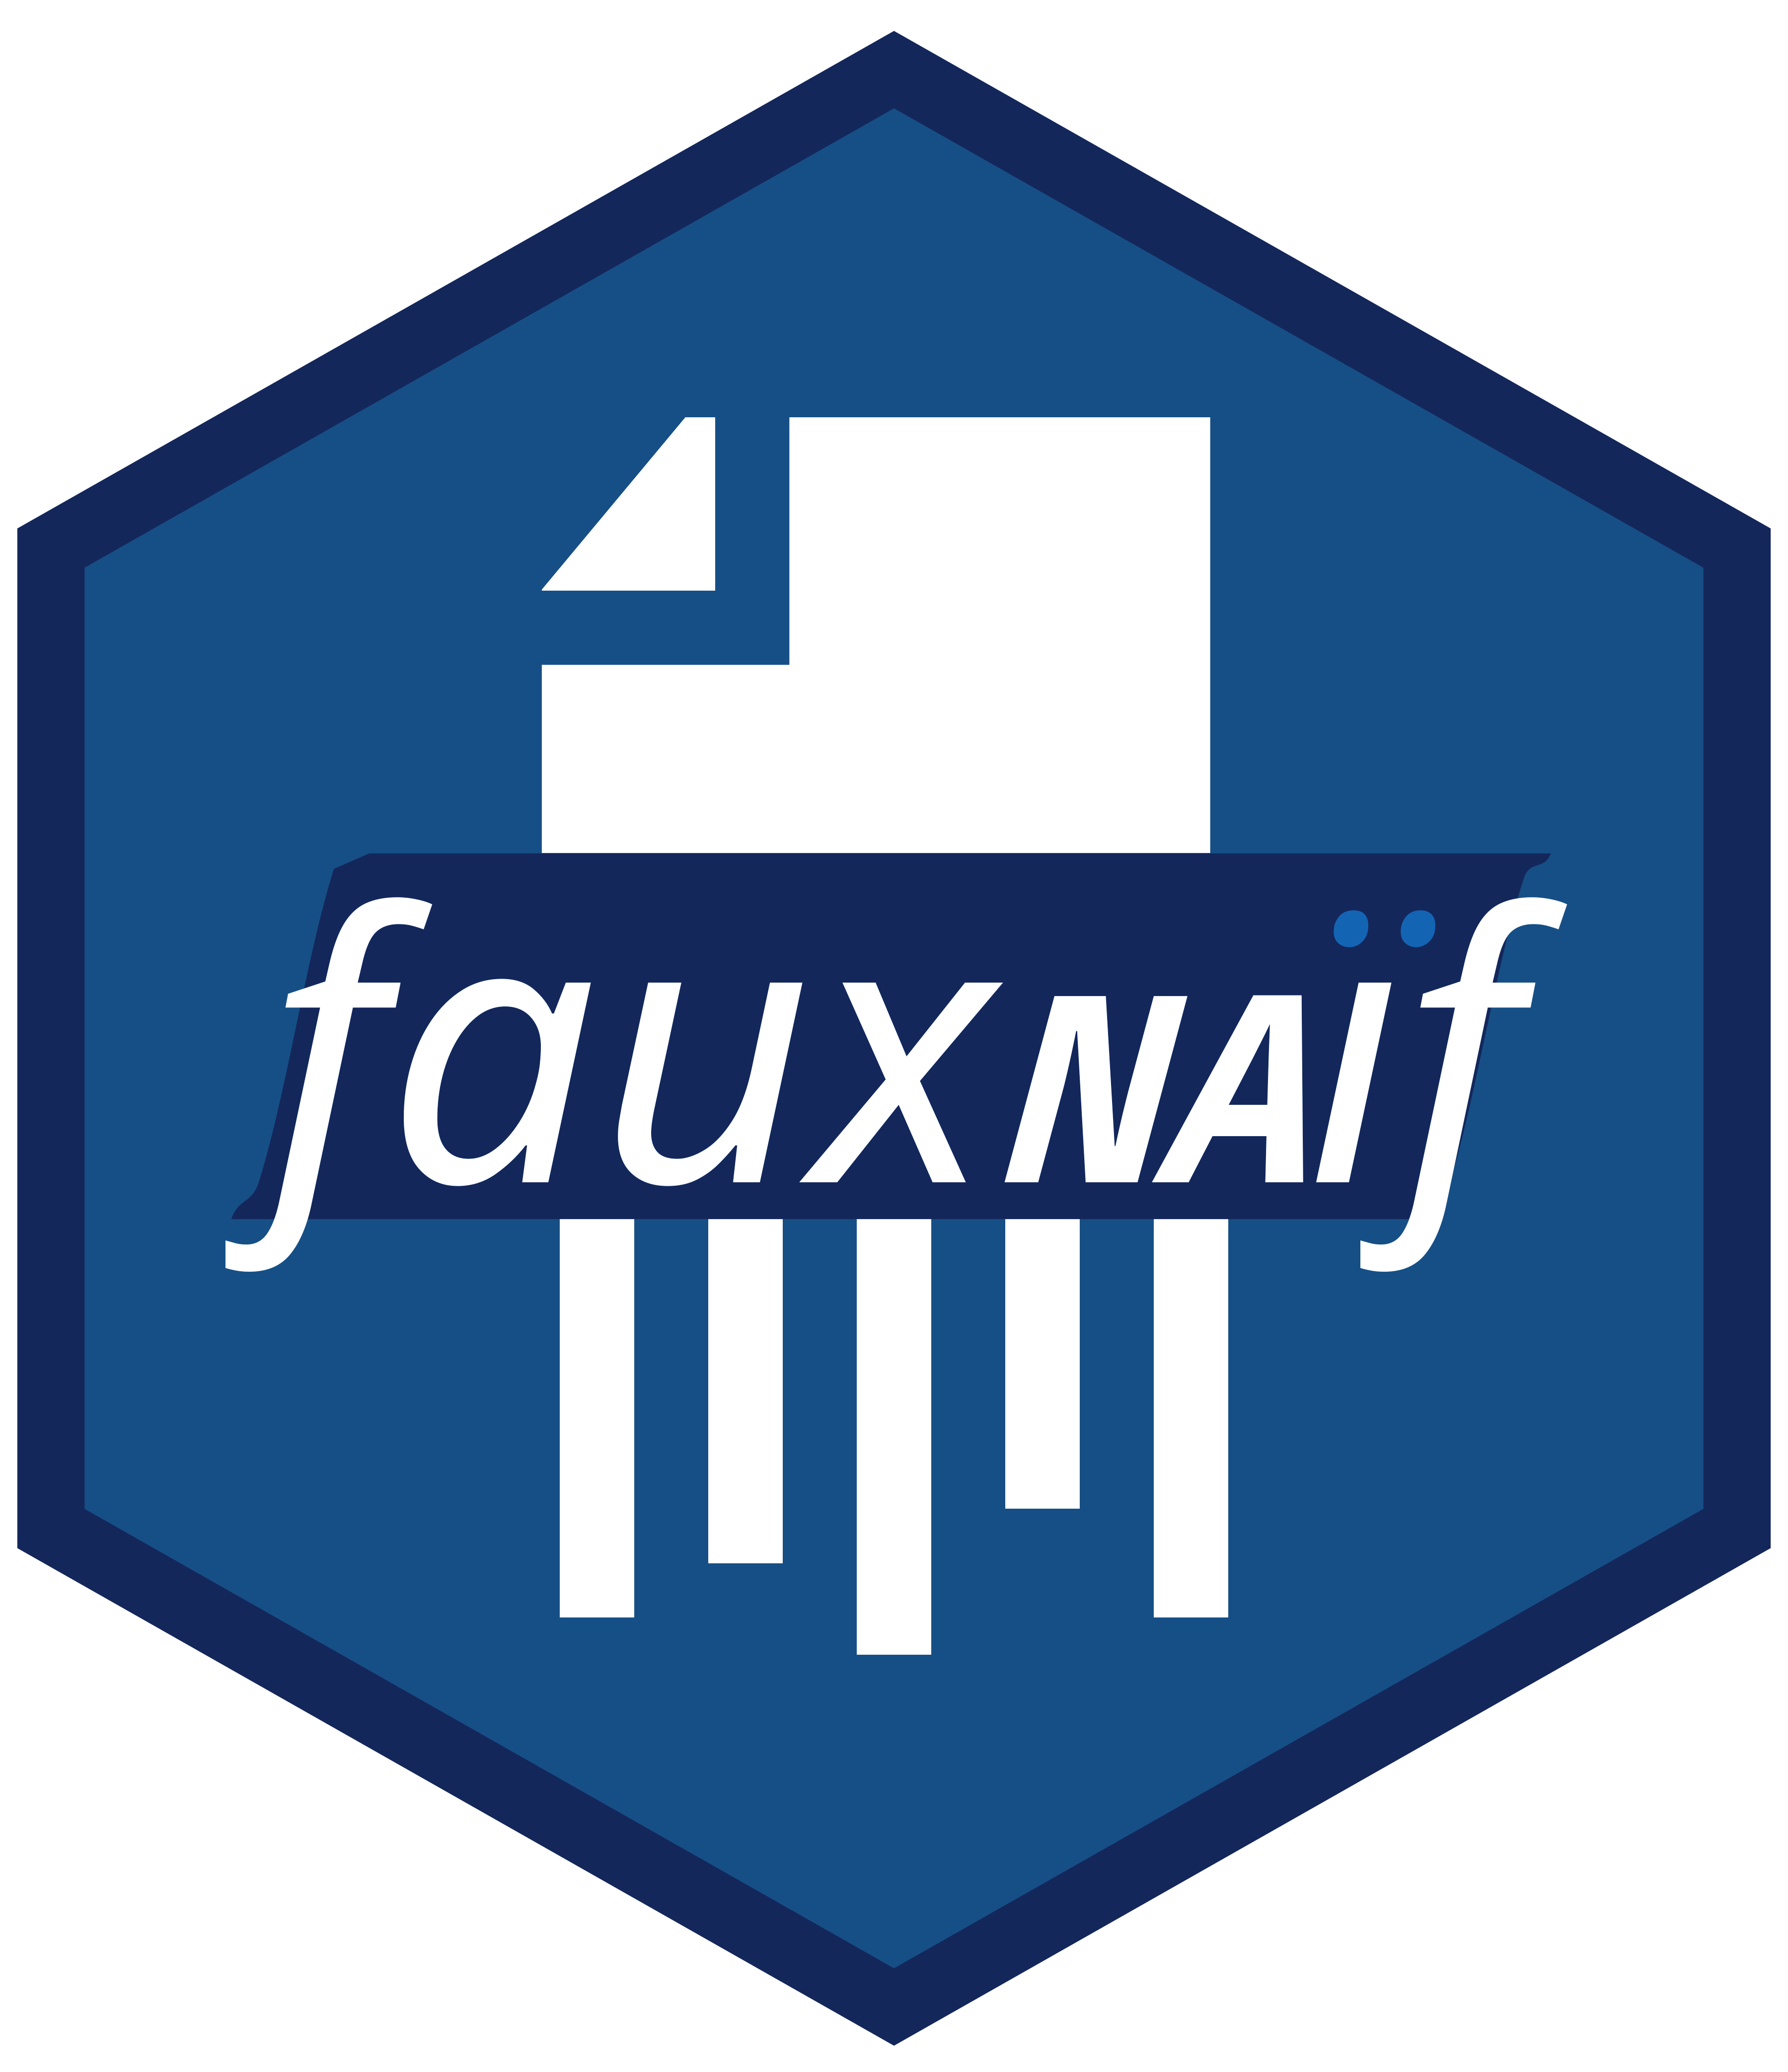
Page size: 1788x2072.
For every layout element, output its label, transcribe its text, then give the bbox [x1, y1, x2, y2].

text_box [560, 1219, 1228, 1655]
text_box fauxNAıf [124, 806, 1664, 1261]
text_box [50, 69, 1738, 2008]
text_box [541, 417, 1210, 853]
